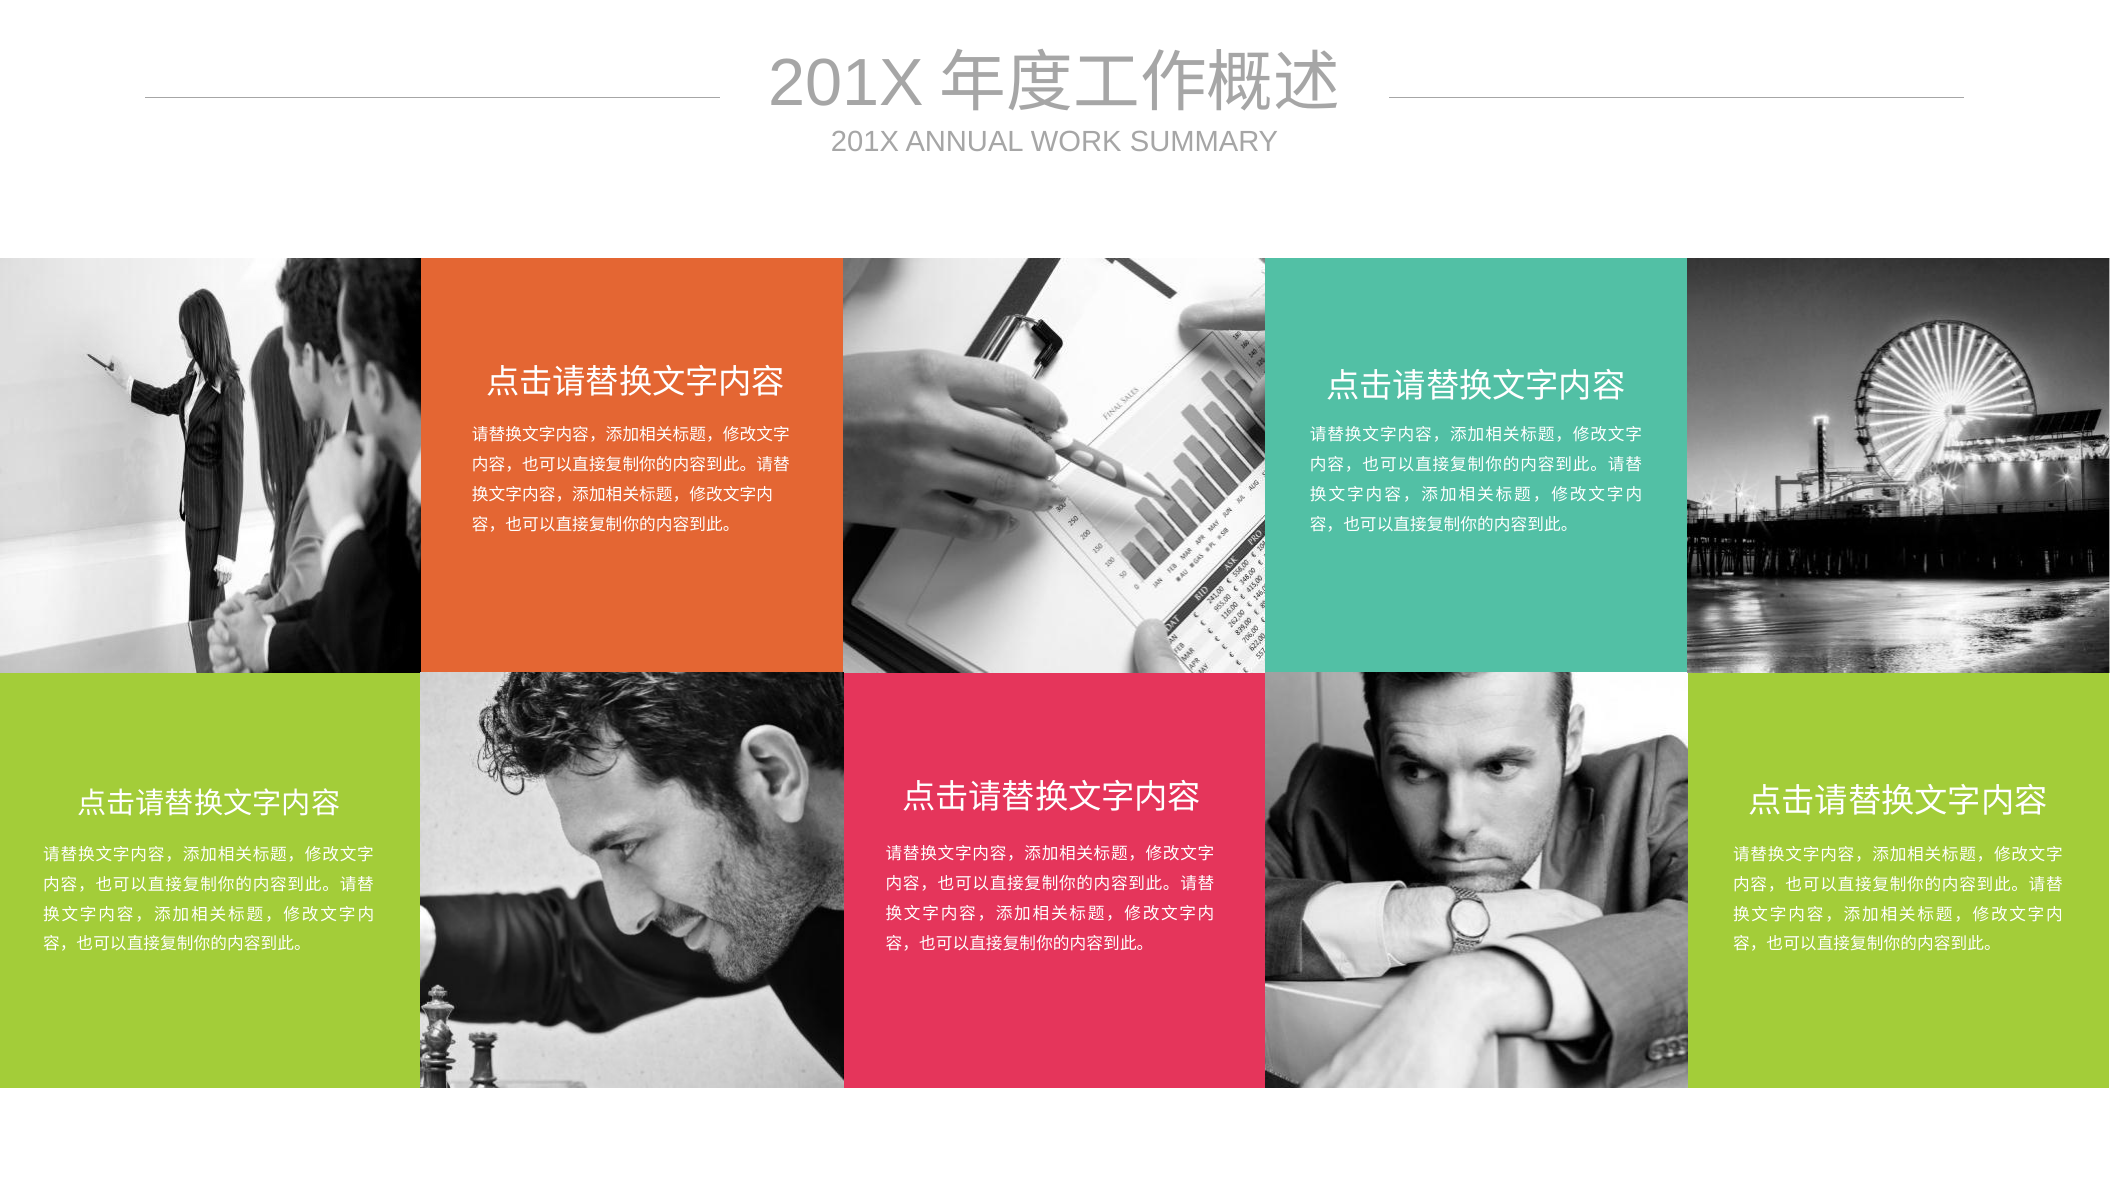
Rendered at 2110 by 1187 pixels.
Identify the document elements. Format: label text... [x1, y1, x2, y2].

text_box 201X年度工作概述 [730, 38, 1379, 96]
text_box 201X年度工作概述 [730, 98, 1379, 119]
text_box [1265, 258, 1687, 1088]
text_box 201X ANNUAL WORK SUMMARY [824, 122, 1285, 158]
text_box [843, 258, 1265, 1088]
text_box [1687, 258, 2110, 1088]
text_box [420, 258, 843, 1088]
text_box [0, 258, 420, 1088]
